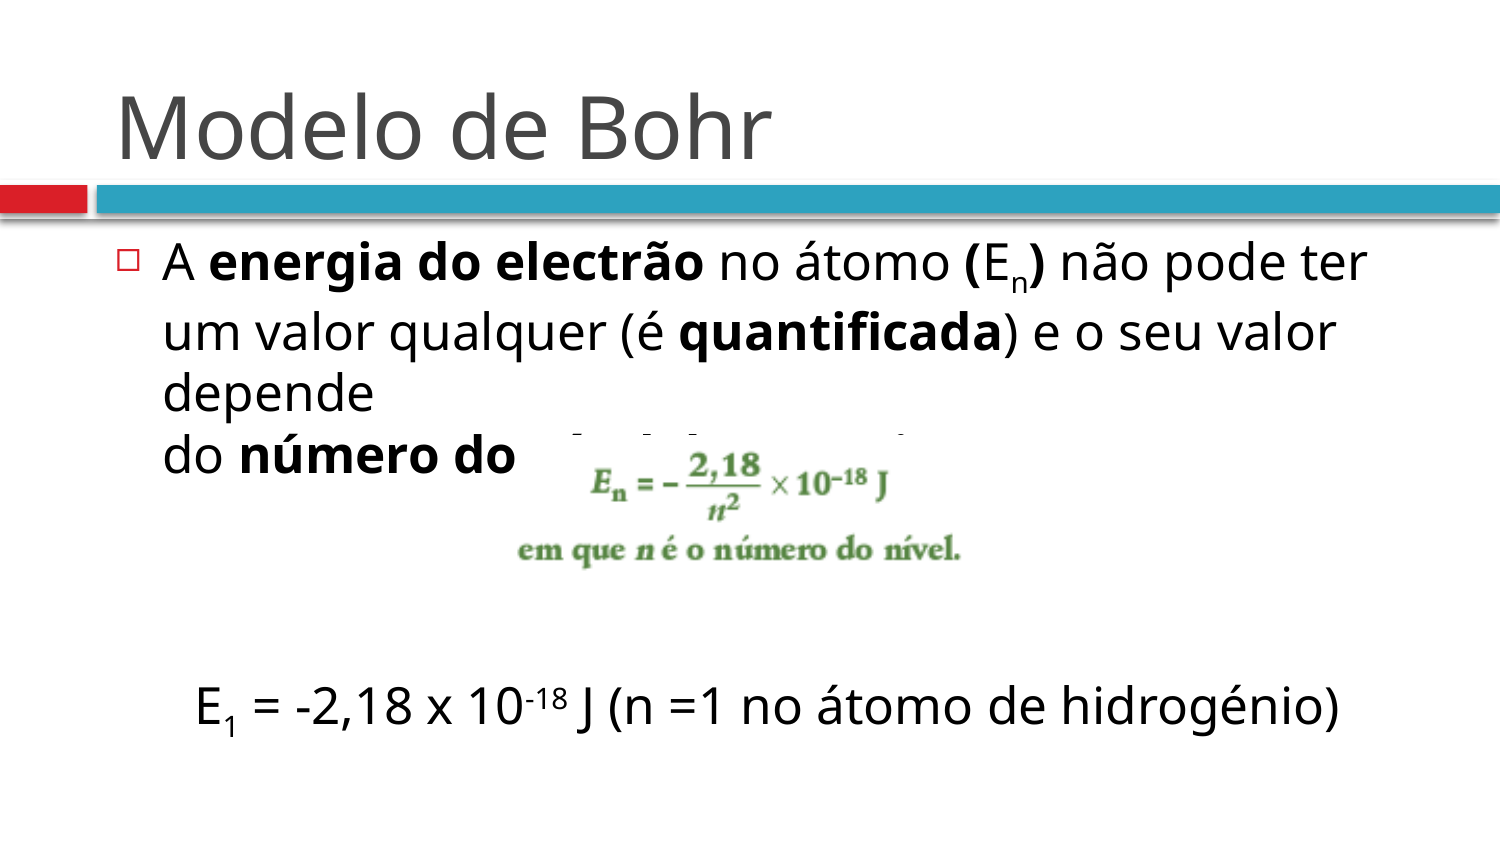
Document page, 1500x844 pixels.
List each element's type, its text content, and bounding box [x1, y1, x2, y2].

title Modelo de Bohr [99, 19, 1438, 185]
list A energia do electrão no átomo (En) não pode ter um valor qualquer (é quantificada) e o seu valor depende do número do nível de energia: E1 = -2,18 x 10-18 J (n =1 no átomo de hidrogénio) [99, 221, 1436, 759]
picture [516, 435, 980, 596]
